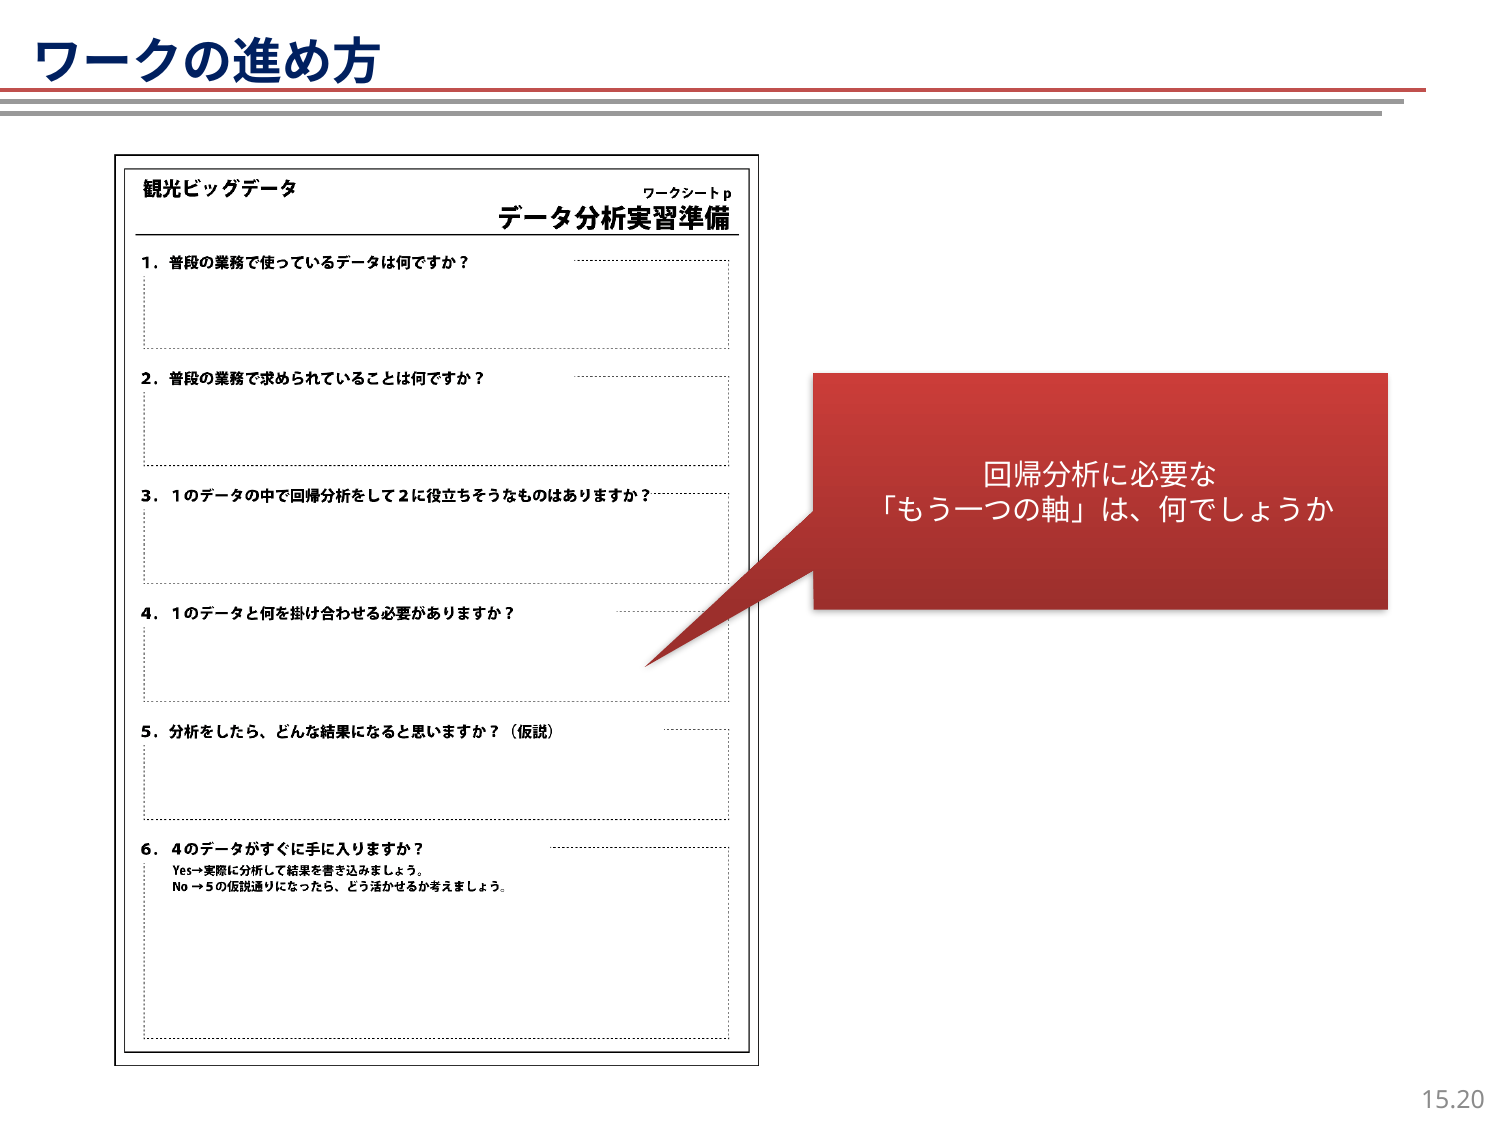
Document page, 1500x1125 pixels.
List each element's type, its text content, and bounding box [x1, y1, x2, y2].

slide_number 19 [1381, 1065, 1500, 1125]
text_box ワークの進め方 [17, 21, 1459, 151]
text_box 回帰分析に必要な 「もう一つの軸」は、何でしょうか [762, 373, 1389, 610]
picture [113, 153, 759, 1066]
